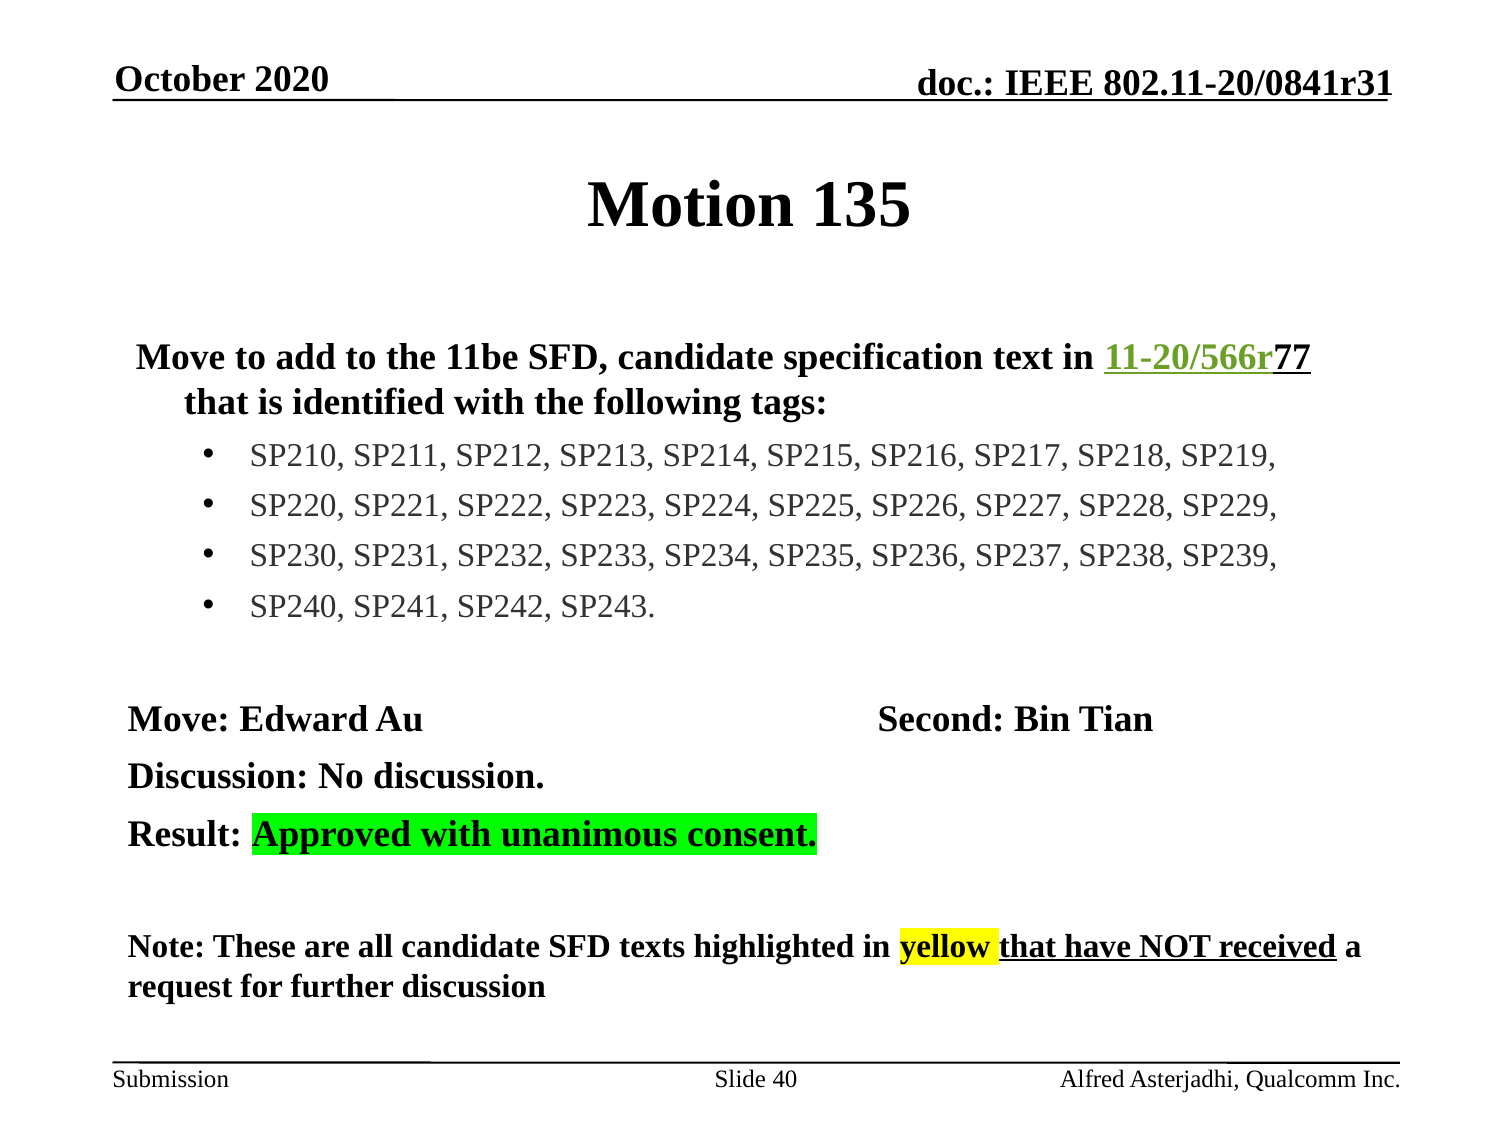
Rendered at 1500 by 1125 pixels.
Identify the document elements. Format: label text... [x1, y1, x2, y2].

list Move to add to the 11be SFD, candidate specification text in 11-20/566r77 that is identified with the following tags: SP210, SP211, SP212, SP213, SP214, SP215, SP216, SP217, SP218, SP219, SP220, SP221, SP222, SP223, SP224, SP225, SP226, SP227, SP228, SP229, SP230, SP231, SP232, SP233, SP234, SP235, SP236, SP237, SP238, SP239, SP240, SP241, SP242, SP243. Move: Edward Au Second: Bin Tian Discussion: No discussion. Result: Approved with unanimous consent. Note: These are all candidate SFD texts highlighted in yellow that have NOT received a request for further discussion [112, 324, 1388, 1063]
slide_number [114, 54, 423, 100]
title Motion 135 [112, 112, 1388, 288]
slide_number Slide 40 [712, 1061, 800, 1123]
footer Alfred Asterjadhi, Qualcomm Inc. [878, 1061, 1402, 1093]
